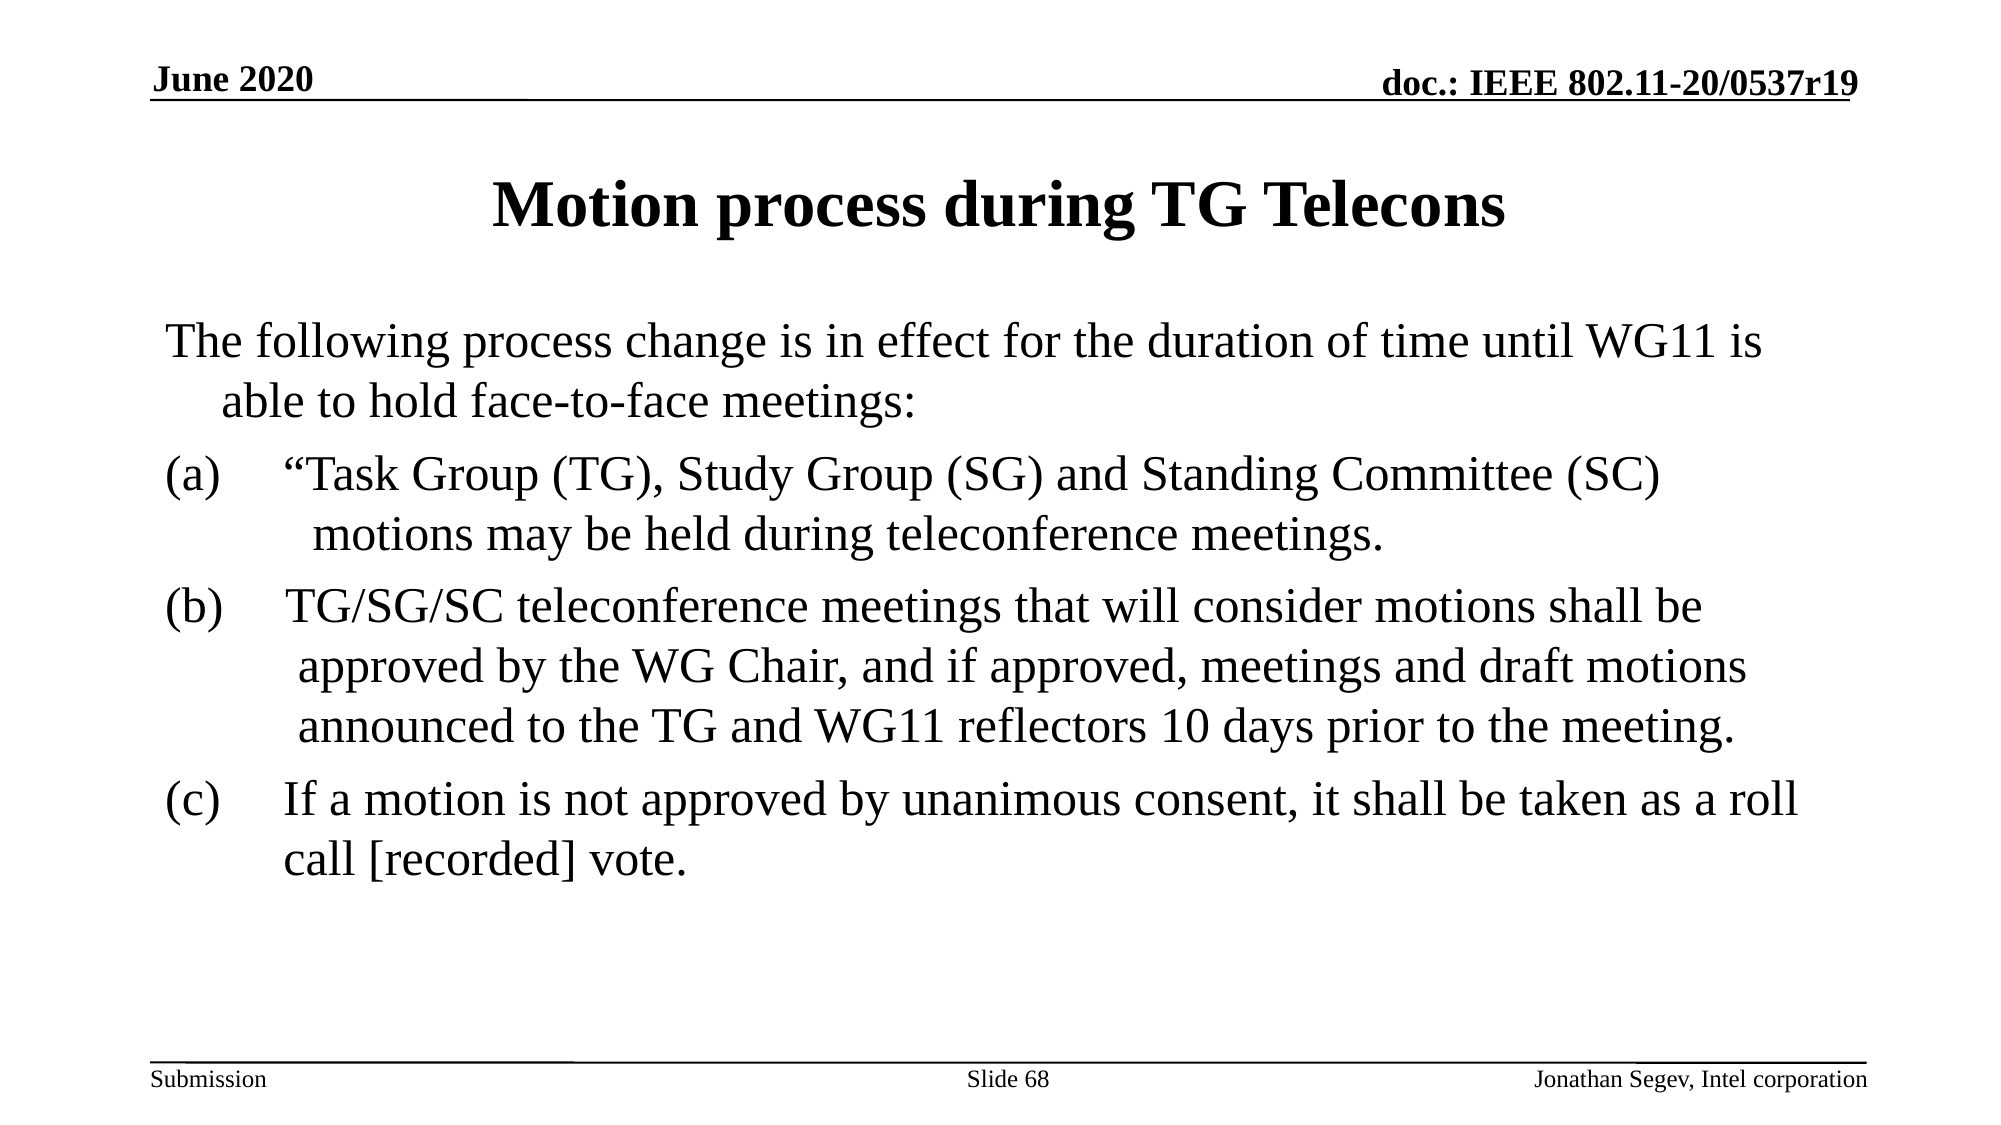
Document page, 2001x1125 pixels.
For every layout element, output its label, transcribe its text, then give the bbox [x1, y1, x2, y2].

footer Jonathan Segev, Intel corporation [1171, 1061, 1869, 1093]
slide_number Slide 68 [950, 1061, 1067, 1123]
list The following process change is in effect for the duration of time until WG11 is able to hold face-to-face meetings: (a) “Task Group (TG), Study Group (SG) and Standing Committee (SC) motions may be held during teleconference meetings. (b) TG/SG/SC teleconference meetings that will consider motions shall be approved by the WG Chair, and if approved, meetings and draft motions announced to the TG and WG11 reflectors 10 days prior to the meeting. (c) If a motion is not approved by unanimous consent, it shall be taken as a roll call [recorded] vote. [149, 299, 1850, 1000]
title Motion process during TG Telecons [149, 112, 1850, 288]
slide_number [152, 54, 563, 100]
